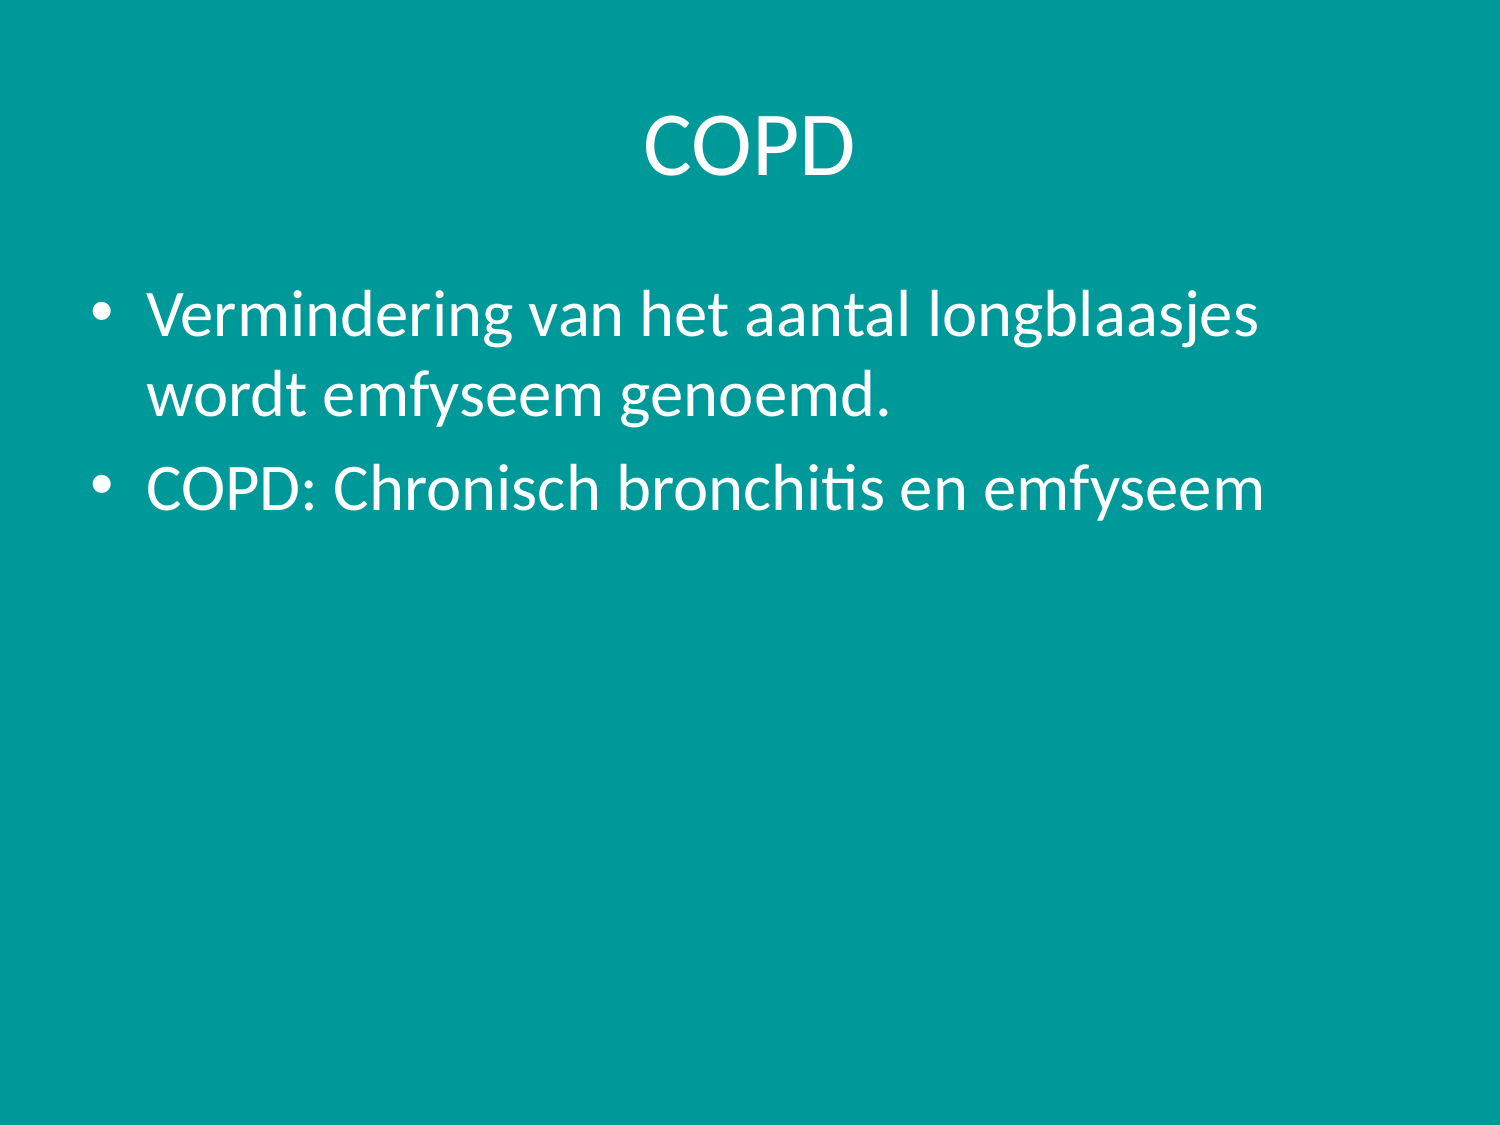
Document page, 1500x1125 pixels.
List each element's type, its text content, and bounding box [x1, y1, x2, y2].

title COPD [75, 45, 1425, 233]
list Vermindering van het aantal longblaasjes wordt emfyseem genoemd. COPD: Chronisch bronchitis en emfyseem [75, 262, 1425, 1005]
